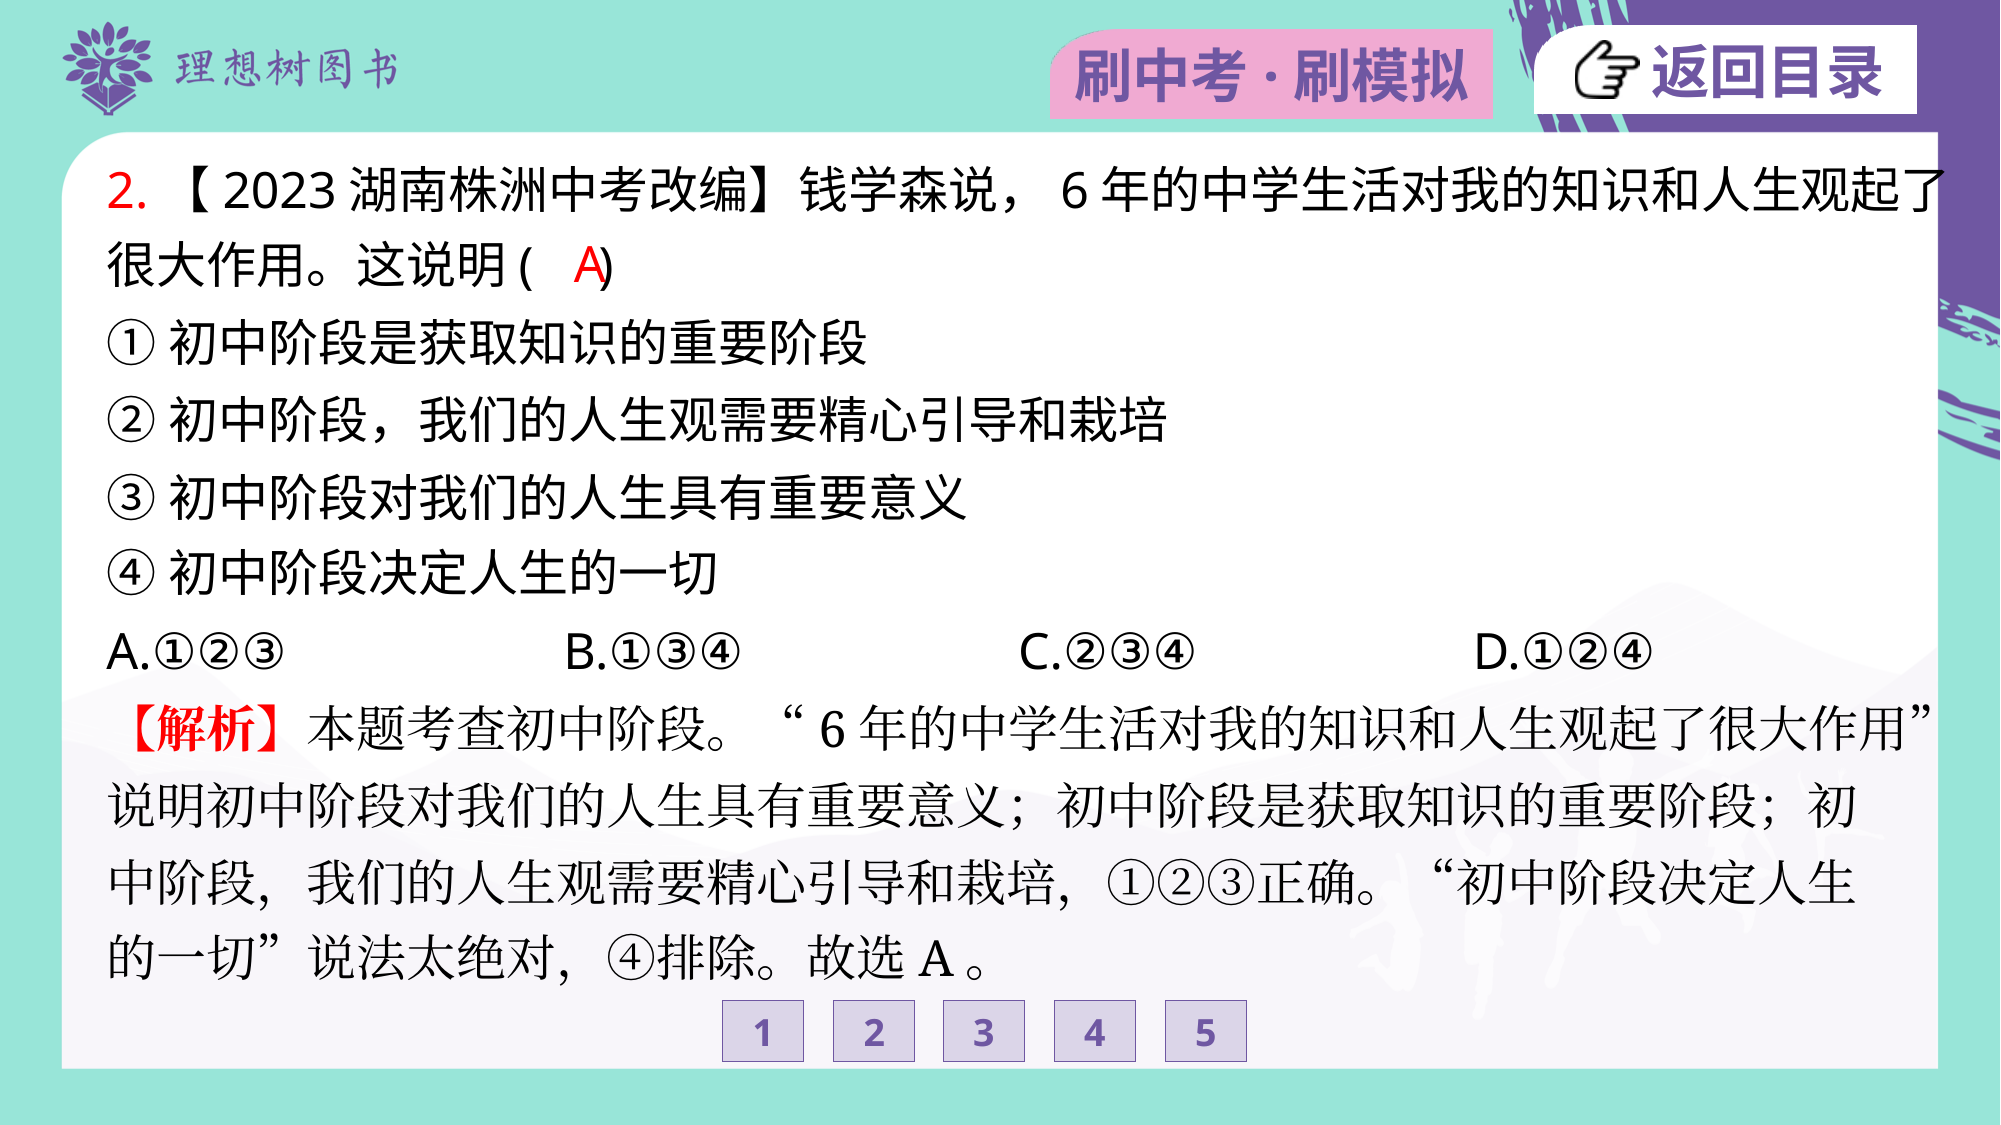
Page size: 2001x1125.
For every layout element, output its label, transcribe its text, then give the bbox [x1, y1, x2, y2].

text_box 2.【2023湖南株洲中考改编】钱学森说，6年的中学生活对我的知识和人生观起了 很大作用。这说明( ) [106, 141, 1895, 288]
text_box ①初中阶段是获取知识的重要阶段 ②初中阶段，我们的人生观需要精心引导和栽培 ③初中阶段对我们的人生具有重要意义 ④初中阶段决定人生的一切 [106, 294, 1895, 595]
picture [0, 0, 2000, 1125]
text_box A.①②③ B.①③④ C.②③④ D.①②④ [106, 604, 1895, 674]
text_box 【解析】本题考查初中阶段。“6年的中学生活对我的知识和人生观起了很大作用” 说明初中阶段对我们的人生具有重要意义；初中阶段是获取知识的重要阶段；初 中阶段，我们的人生观需要精心引导和栽培，①②③正确。“初中阶段决定人生 的一切”说法太绝对，④排除。故选A。 [106, 680, 1895, 981]
text_box A [559, 217, 621, 286]
